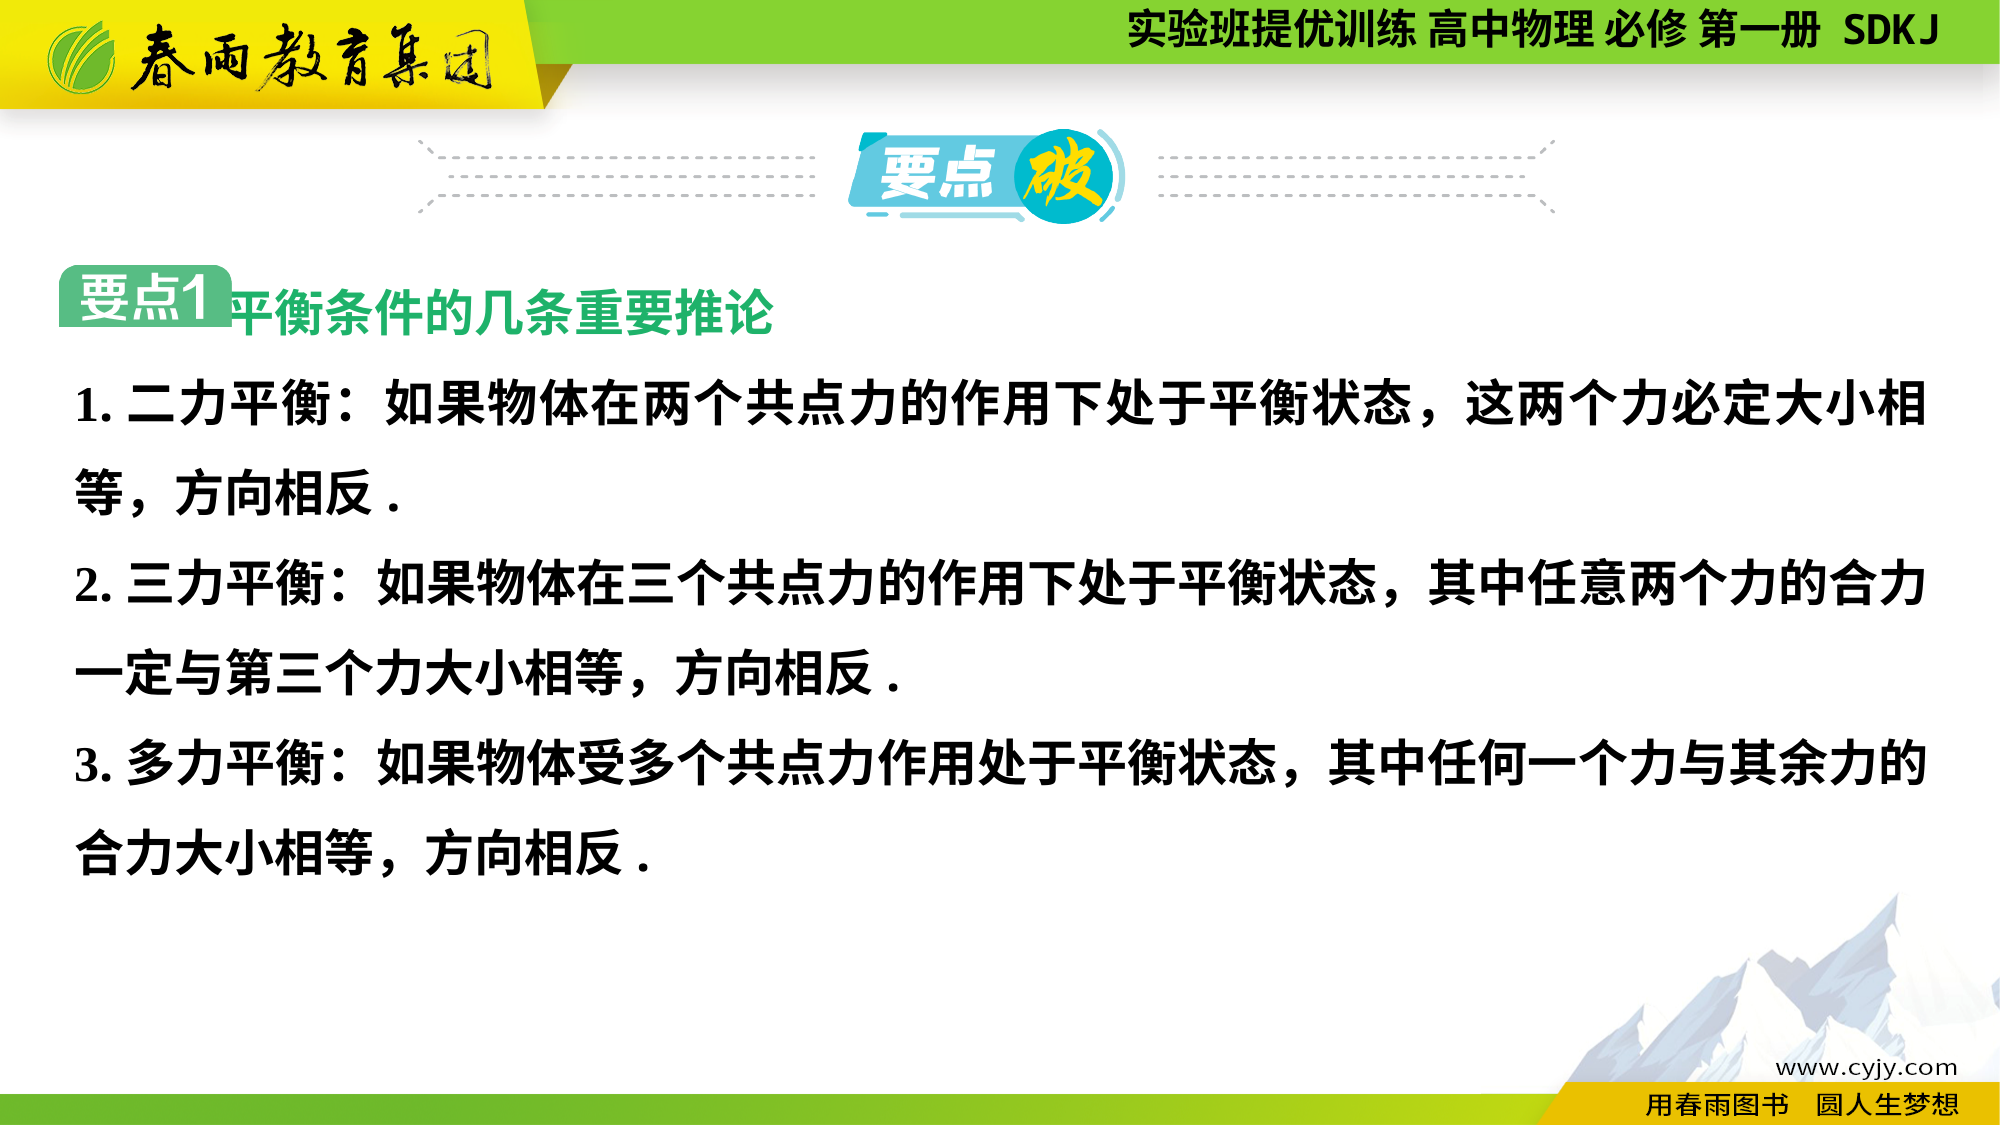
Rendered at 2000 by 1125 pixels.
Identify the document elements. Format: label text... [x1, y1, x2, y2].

list 平衡条件的几条重要推论 1.二力平衡：如果物体在两个共点力的作用下处于平衡状态，这两个力必定大小相等，方向相反. 2.三力平衡：如果物体在三个共点力的作用下处于平衡状态，其中任意两个力的合力一定与第三个力大小相等，方向相反. 3.多力平衡：如果物体受多个共点力作用处于平衡状态，其中任何一个力与其余力的合力大小相等，方向相反. [59, 243, 1944, 884]
picture [0, 0, 2000, 1125]
